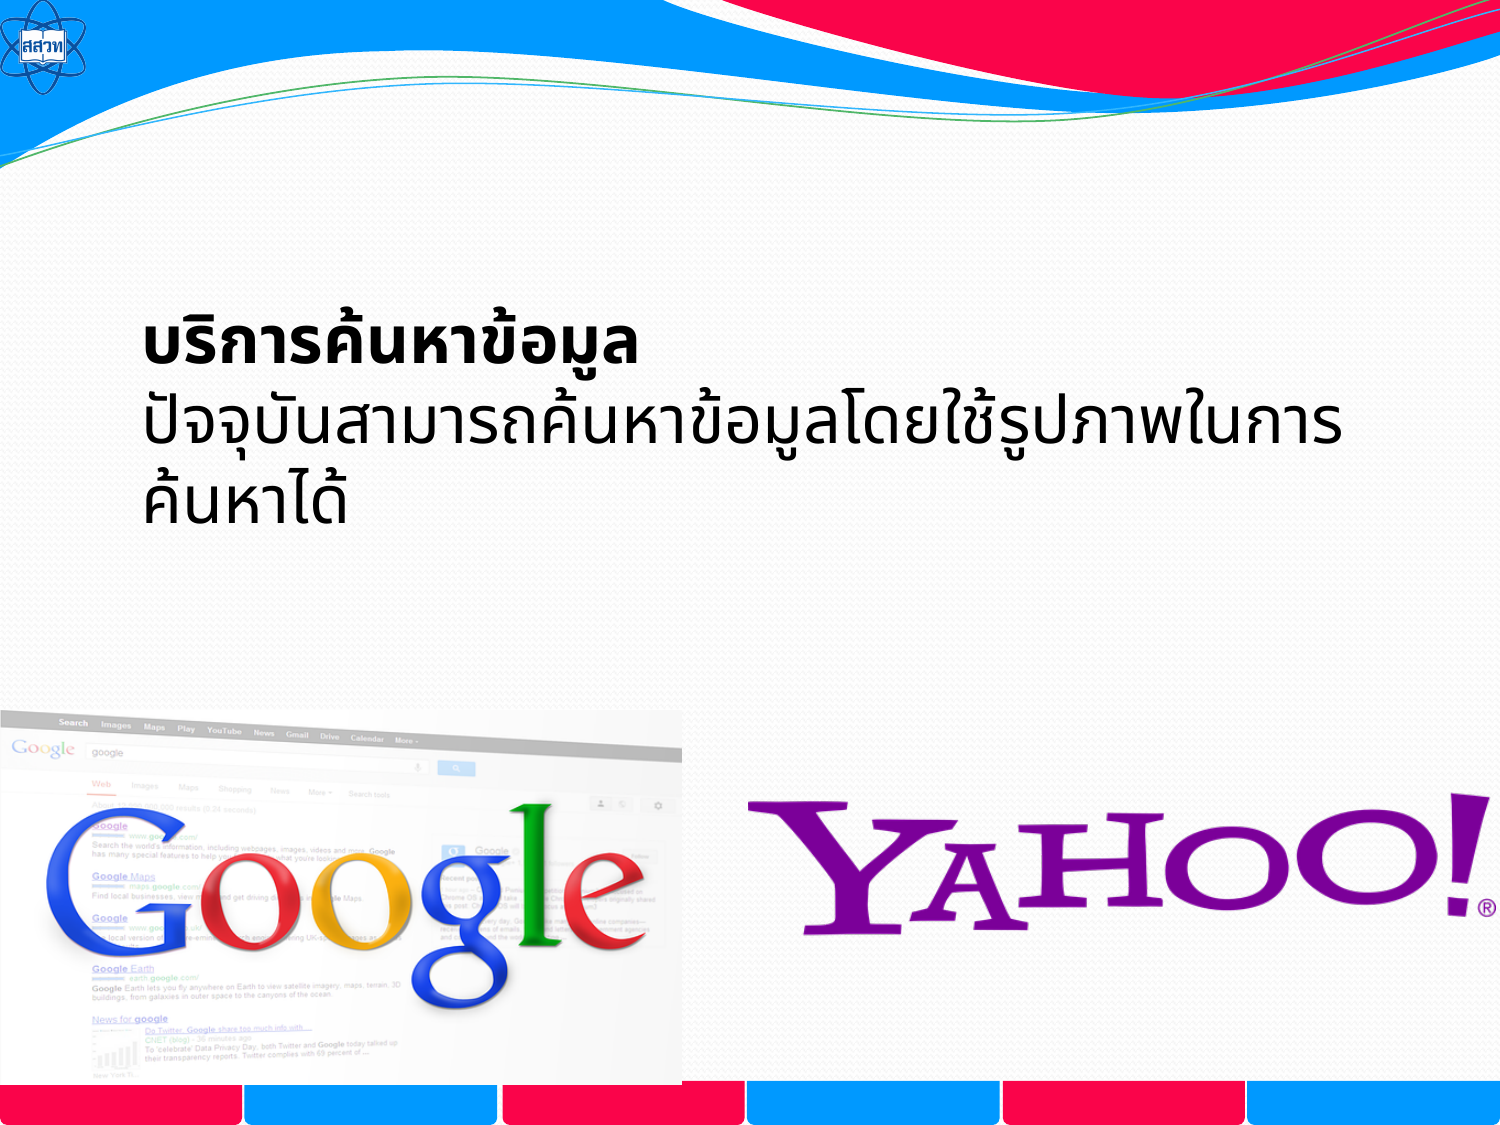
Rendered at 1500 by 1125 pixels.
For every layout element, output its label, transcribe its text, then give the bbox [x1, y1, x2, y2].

picture [0, 710, 682, 1085]
picture [747, 677, 1496, 1052]
text_box บริการค้นหาข้อมูล ปัจจุบันสามารถค้นหาข้อมูลโดยใช้รูปภาพในการค้นหาได้ [131, 291, 1366, 542]
picture [0, 0, 86, 95]
